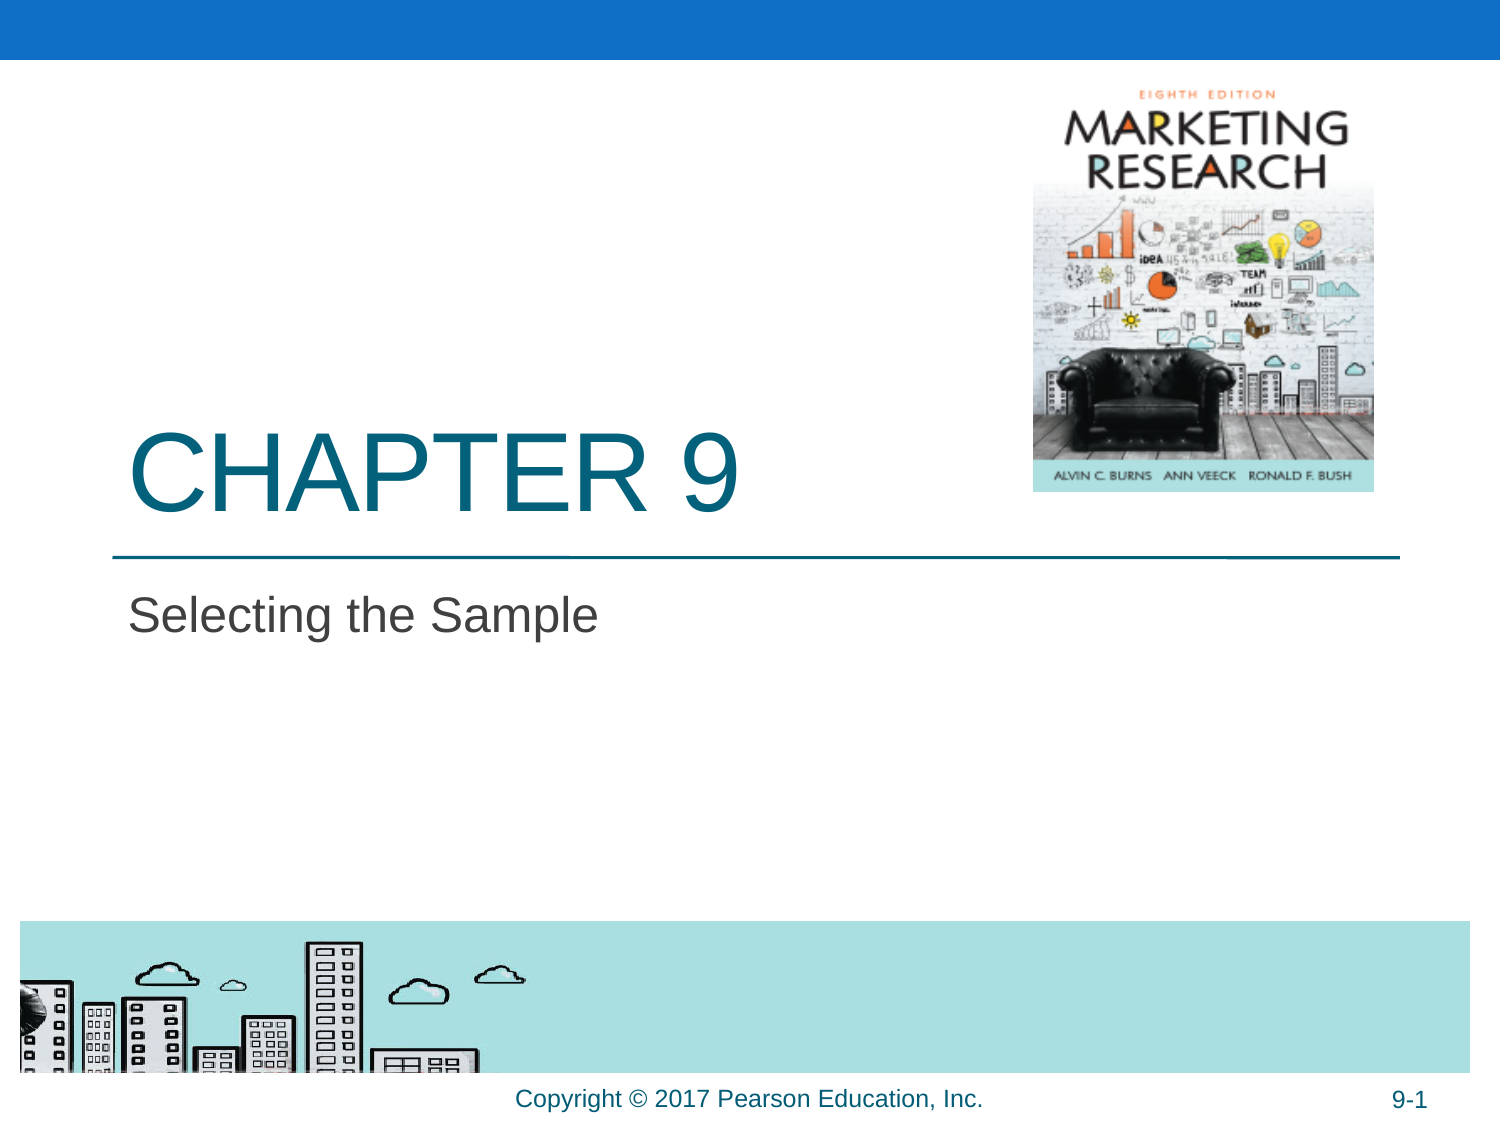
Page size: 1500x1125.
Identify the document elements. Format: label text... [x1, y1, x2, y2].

subtitle Selecting the Sample [112, 575, 1163, 863]
picture [1033, 86, 1374, 492]
picture [20, 921, 1471, 1073]
picture [641, 1100, 647, 1107]
title Chapter 9 [112, 224, 1400, 542]
